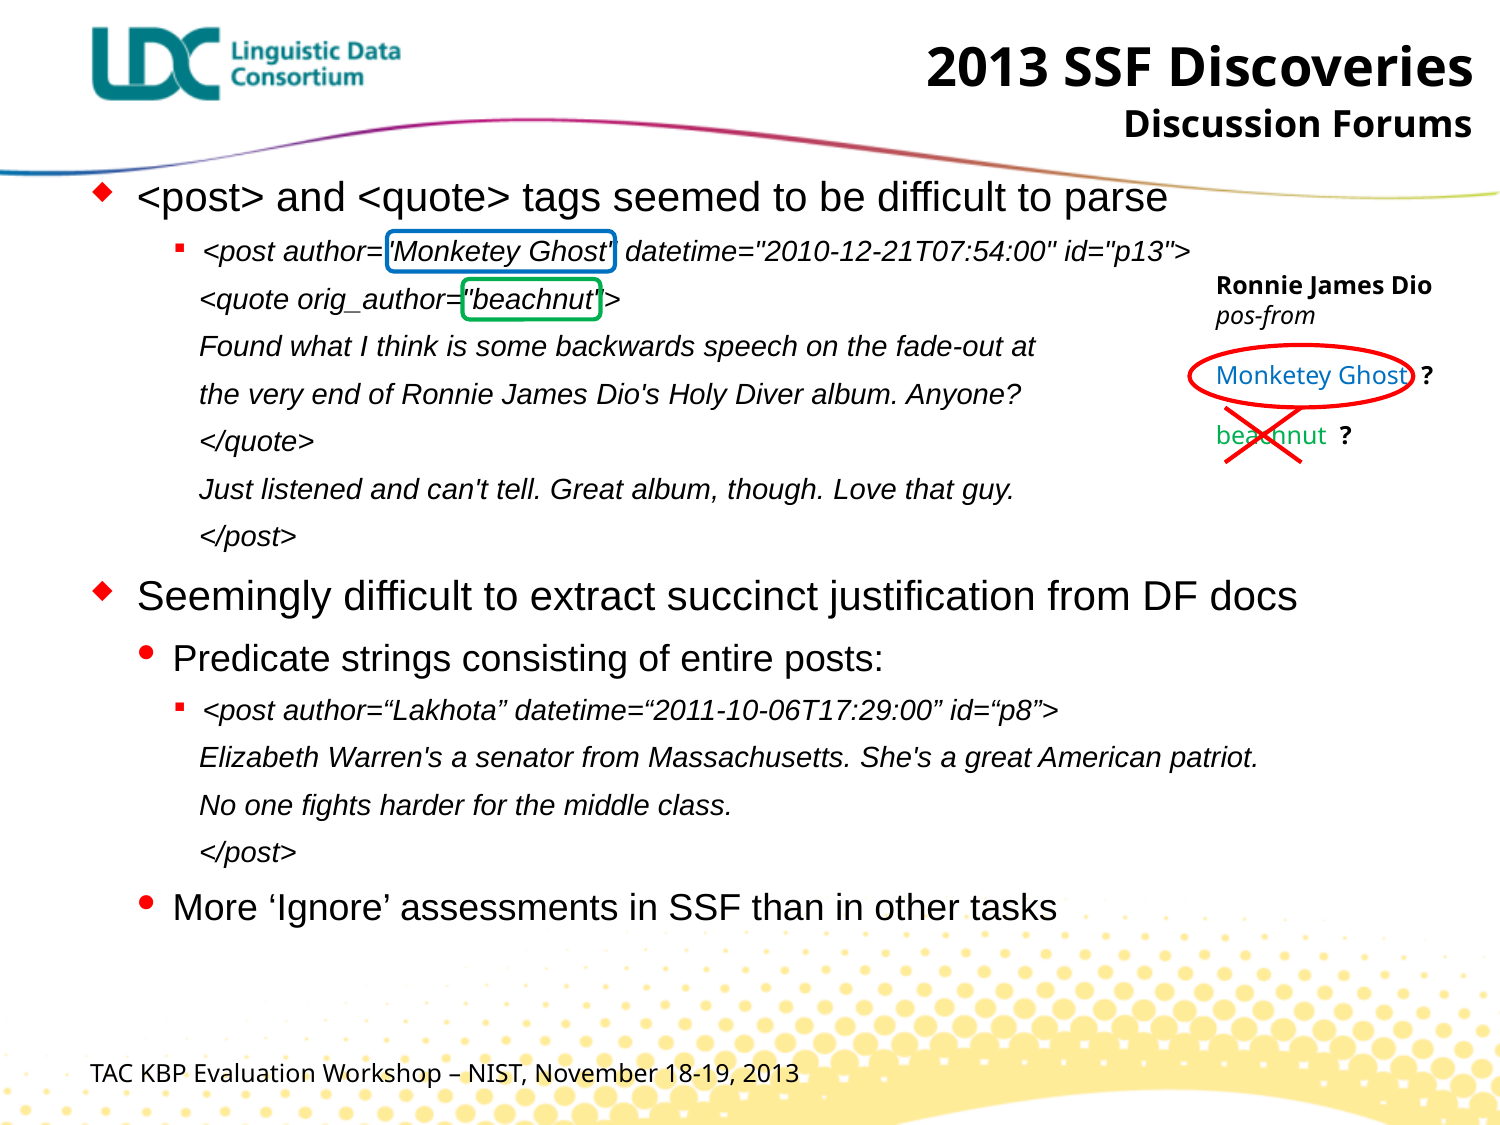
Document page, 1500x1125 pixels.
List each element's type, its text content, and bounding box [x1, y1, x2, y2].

text_box [1189, 344, 1414, 408]
text_box [462, 278, 601, 320]
title 2013 SSF Discoveries [425, 32, 1475, 163]
text_box Discussion Forums [999, 92, 1488, 153]
text_box Ronnie James Dio pos-from Monketey Ghost ? beachnut ? [1201, 262, 1464, 487]
picture [0, 0, 1500, 1125]
footer TAC KBP Evaluation Workshop – NIST, November 18-19, 2013 [74, 1049, 1076, 1103]
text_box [1224, 407, 1302, 463]
text_box [386, 230, 616, 272]
list <post> and <quote> tags seemed to be difficult to parse <post author="Monketey Ghost" datetime="2010-12-21T07:54:00" id="p13"> <quote orig_author="beachnut"> Found what I think is some backwards speech on the fade-out at the very end of Ronnie James Dio's Holy Diver album. Anyone? </quote> Just listened and can't tell. Great album, though. Love that guy. </post> Seemingly difficult to extract succinct justification from DF docs Predicate strings consisting of entire posts: <post author=“Lakhota” datetime=“2011-10-06T17:29:00” id=“p8”> Elizabeth Warren's a senator from Massachusetts. She's a great American patriot. No one fights harder for the middle class. </post> More ‘Ignore’ assessments in SSF than in other tasks [75, 162, 1438, 975]
